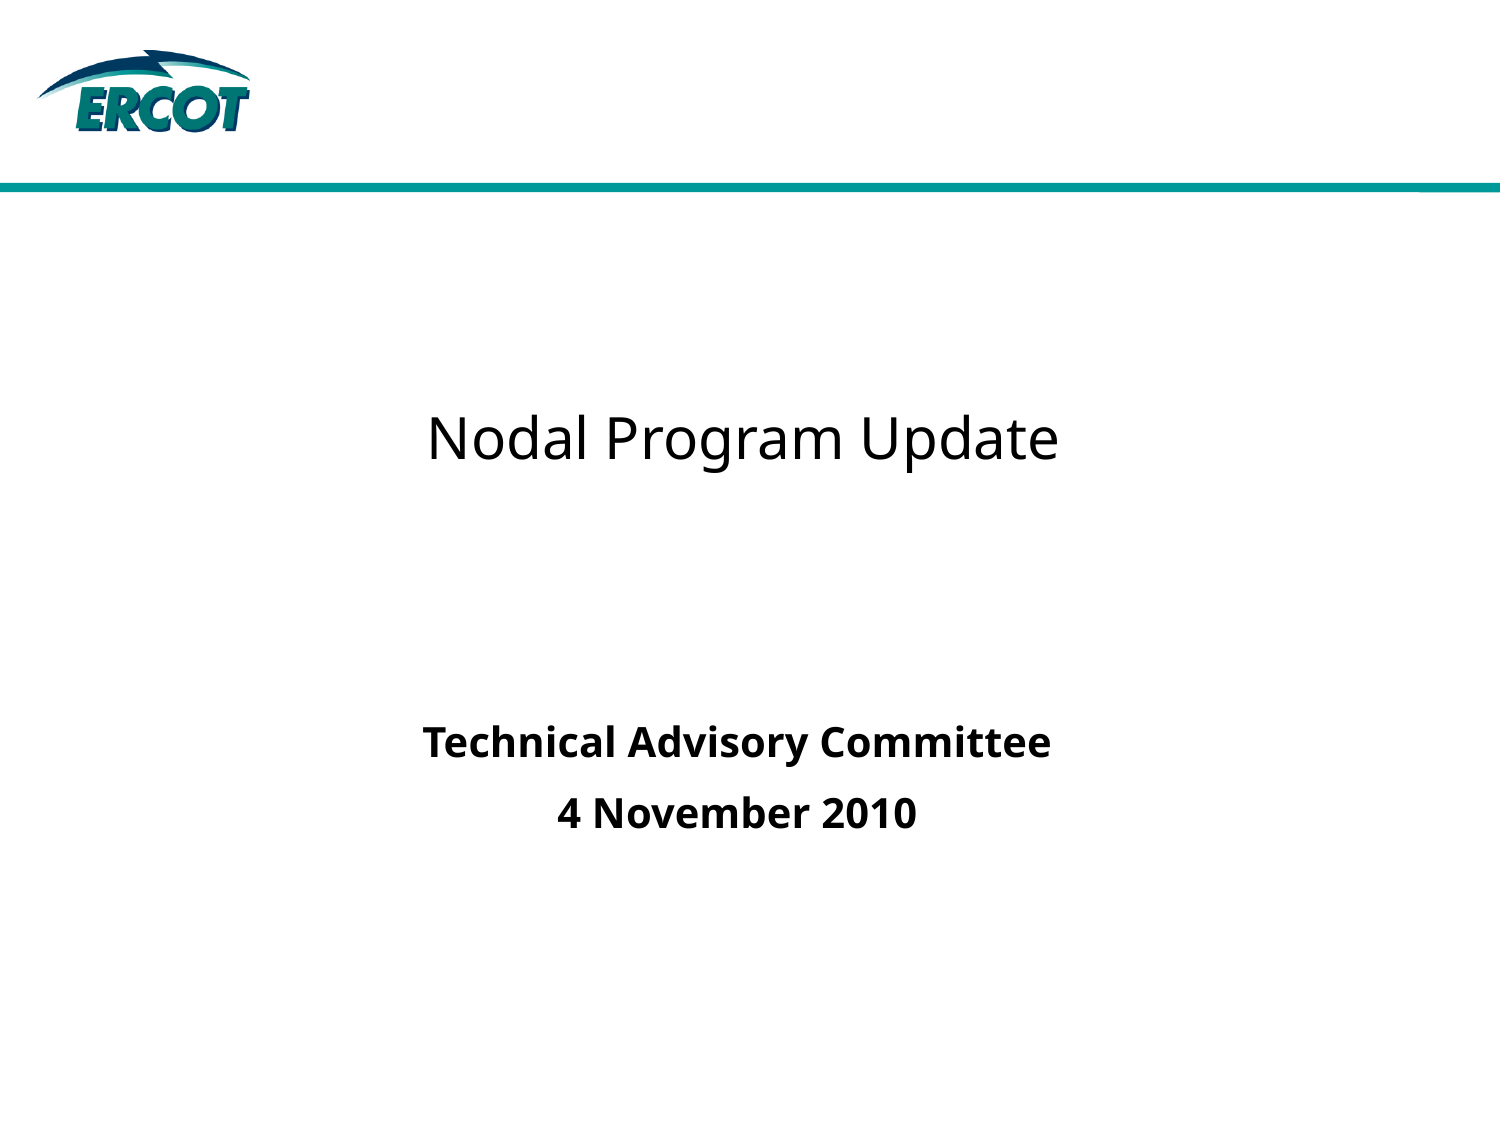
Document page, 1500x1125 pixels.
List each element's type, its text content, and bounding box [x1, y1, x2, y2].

subtitle Technical Advisory Committee 4 November 2010 [49, 637, 1426, 1038]
picture [37, 50, 250, 136]
title Nodal Program Update [74, 334, 1413, 538]
